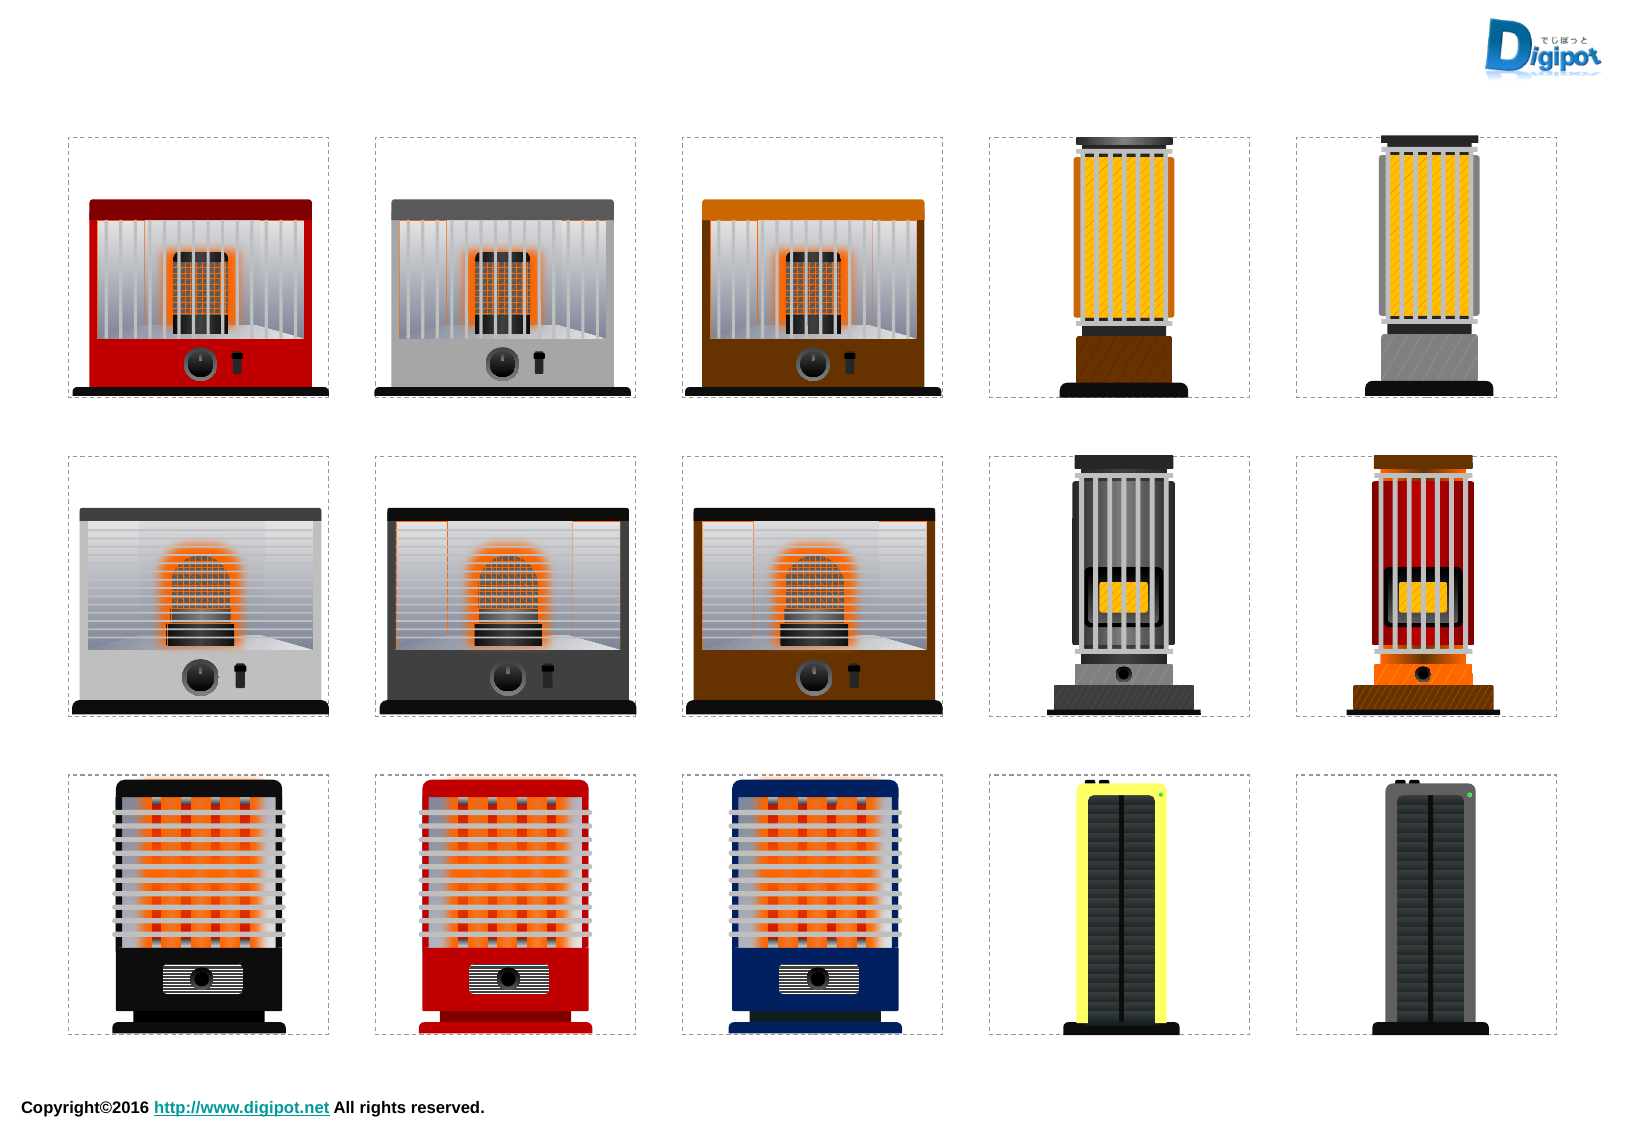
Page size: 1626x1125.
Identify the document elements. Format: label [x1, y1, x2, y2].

text_box [1364, 135, 1494, 397]
text_box [379, 507, 637, 715]
text_box [1059, 137, 1189, 398]
text_box [418, 779, 593, 1034]
text_box [1372, 779, 1489, 1036]
text_box [71, 507, 330, 715]
text_box [684, 198, 942, 397]
text_box [72, 198, 330, 397]
text_box [685, 507, 943, 715]
text_box [1063, 779, 1180, 1036]
picture [1485, 18, 1602, 82]
text_box [1046, 454, 1201, 716]
text_box [374, 198, 632, 397]
text_box [728, 779, 903, 1034]
text_box [111, 779, 287, 1034]
text_box [1346, 454, 1501, 716]
